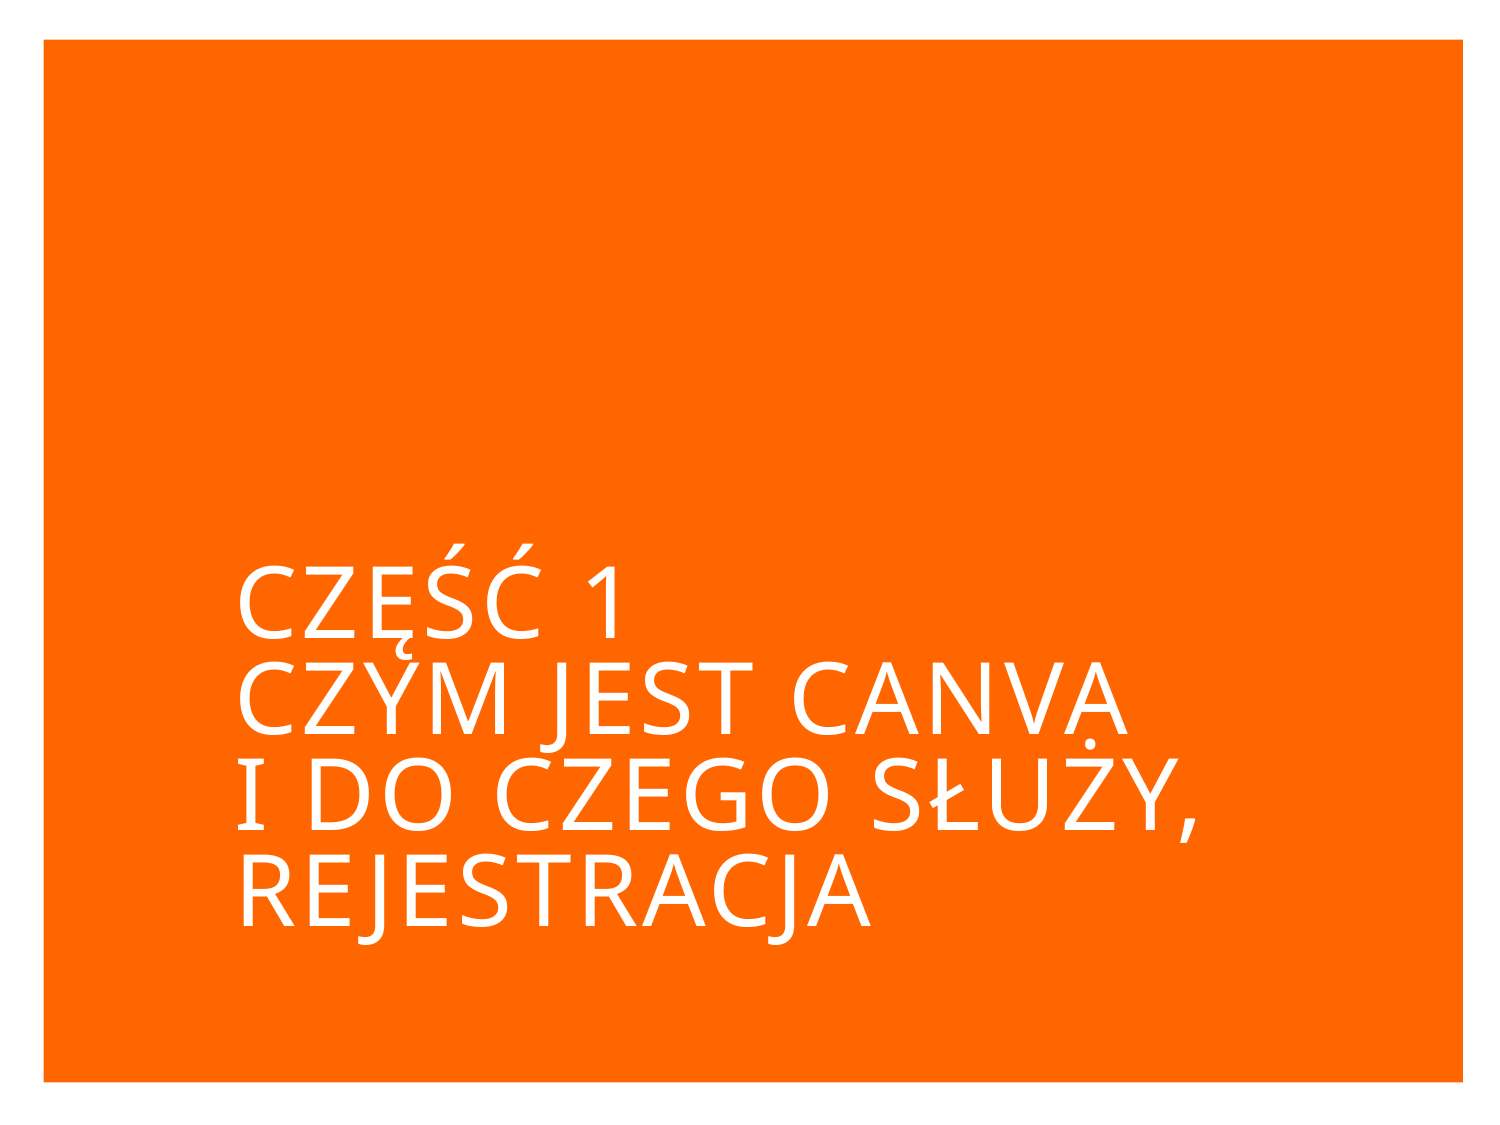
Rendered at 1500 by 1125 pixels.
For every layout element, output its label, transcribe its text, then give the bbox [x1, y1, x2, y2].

title Część 1 czym jest canva i do czego służy, rejestracja [219, 208, 1310, 953]
